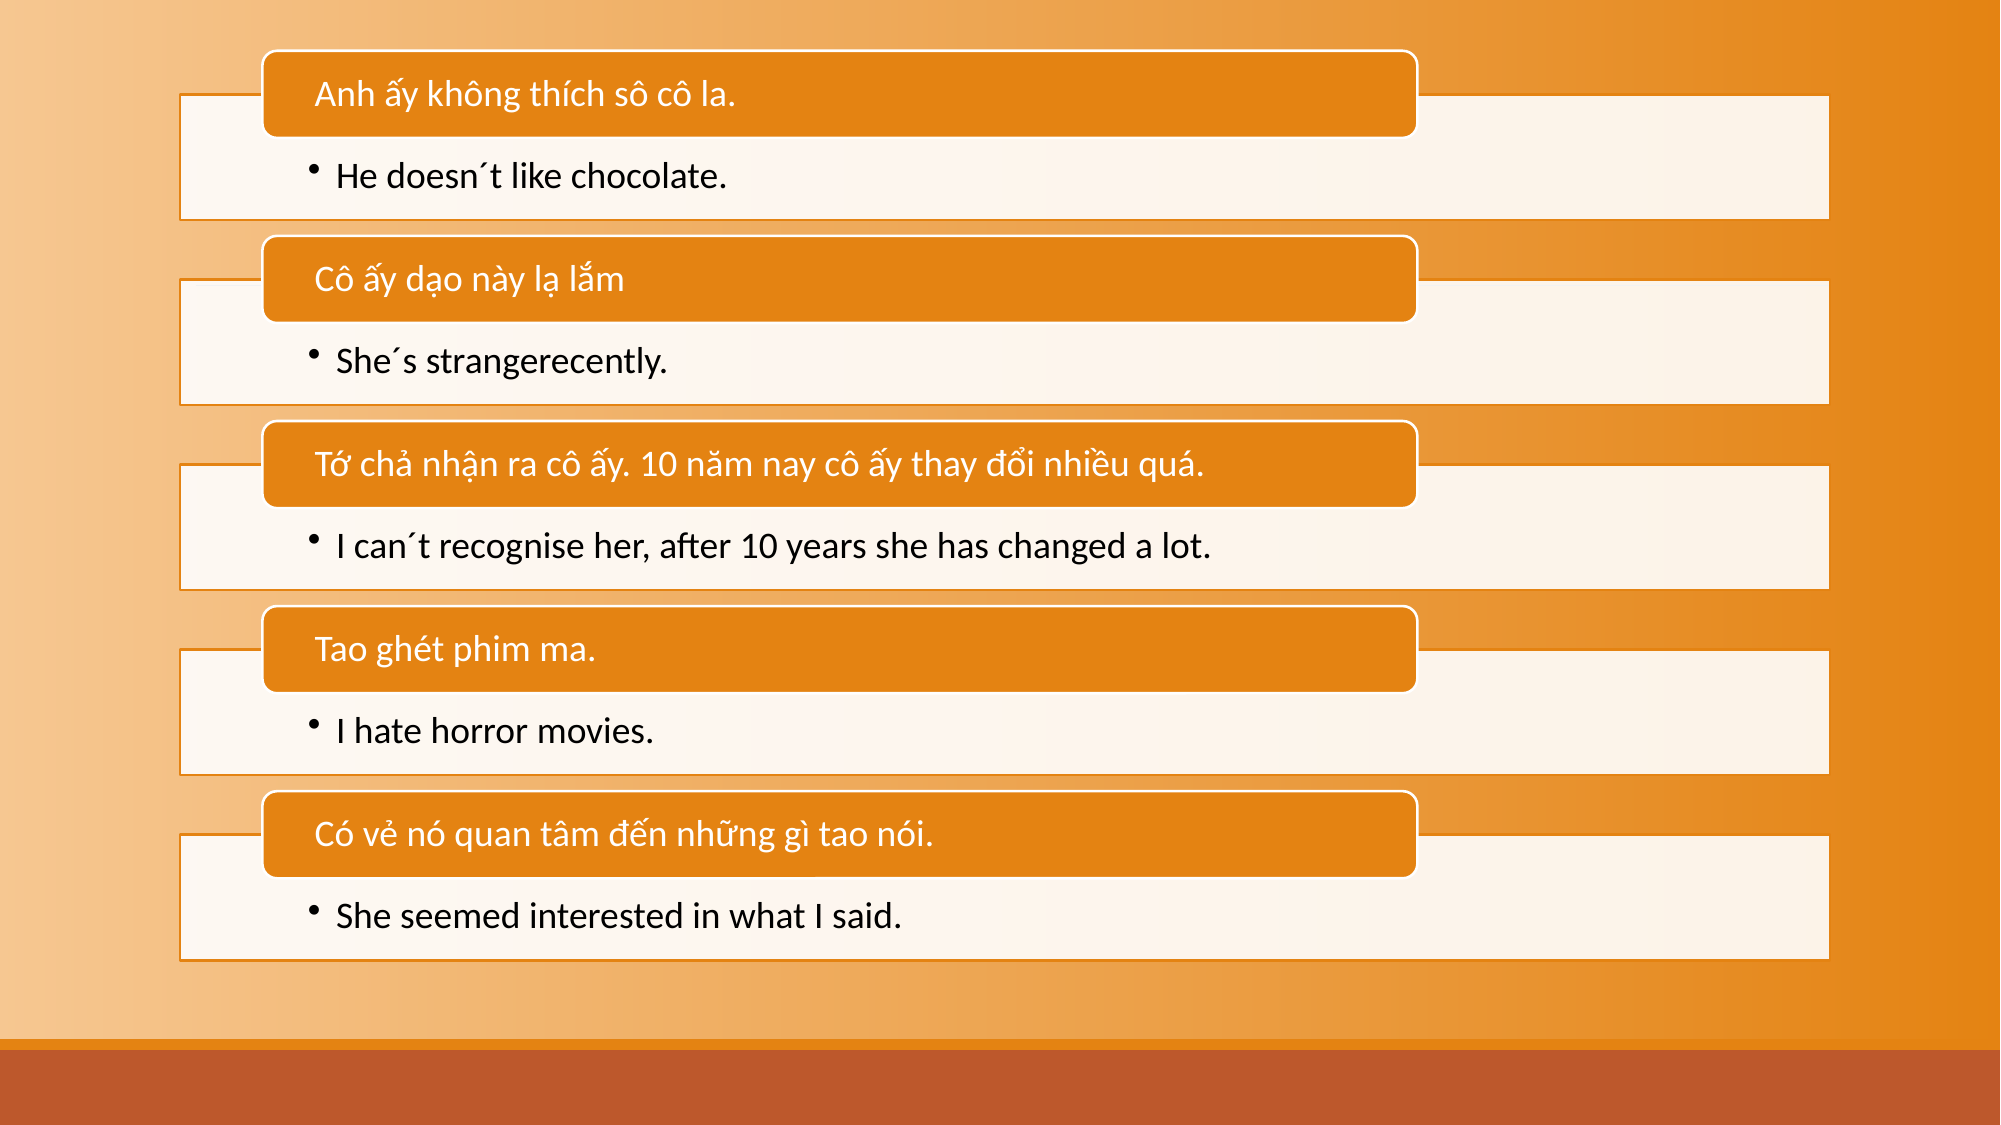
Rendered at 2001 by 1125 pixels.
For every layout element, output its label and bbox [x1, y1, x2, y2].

list [179, 47, 1831, 964]
